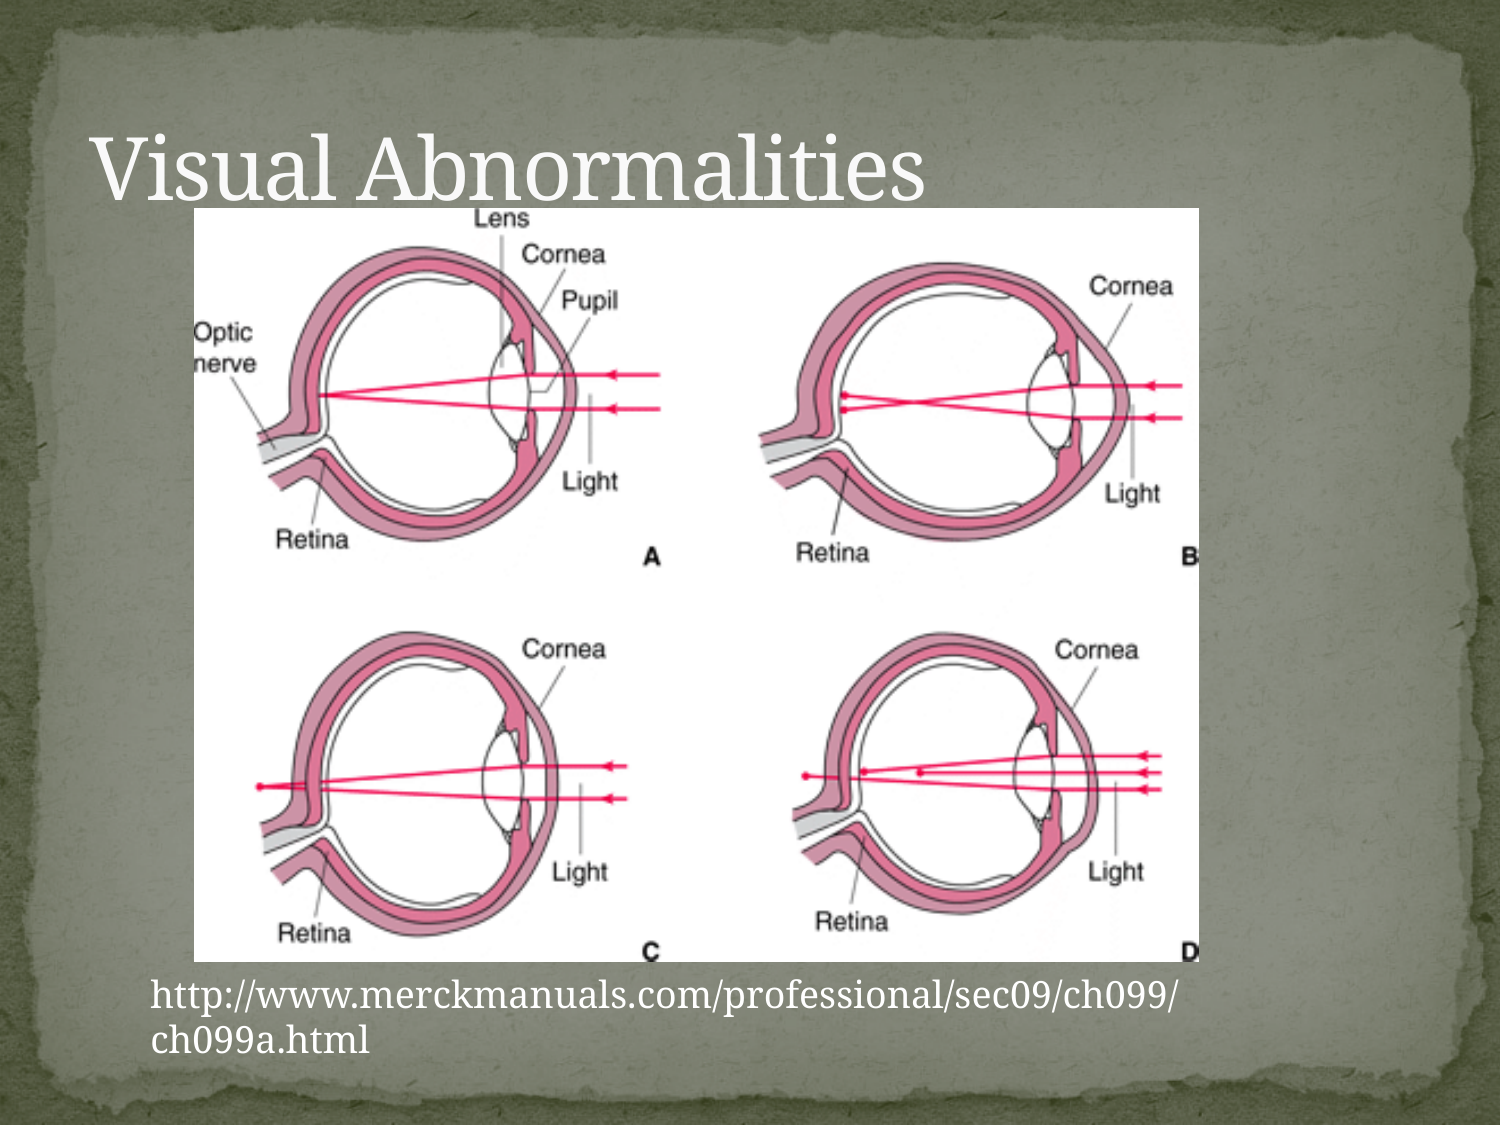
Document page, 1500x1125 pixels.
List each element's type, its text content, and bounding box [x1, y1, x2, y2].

title Visual Abnormalities [74, 24, 1425, 225]
text_box http://www.merckmanuals.com/professional/sec09/ch099/ch099a.html [135, 964, 1412, 1069]
picture [194, 208, 1199, 962]
